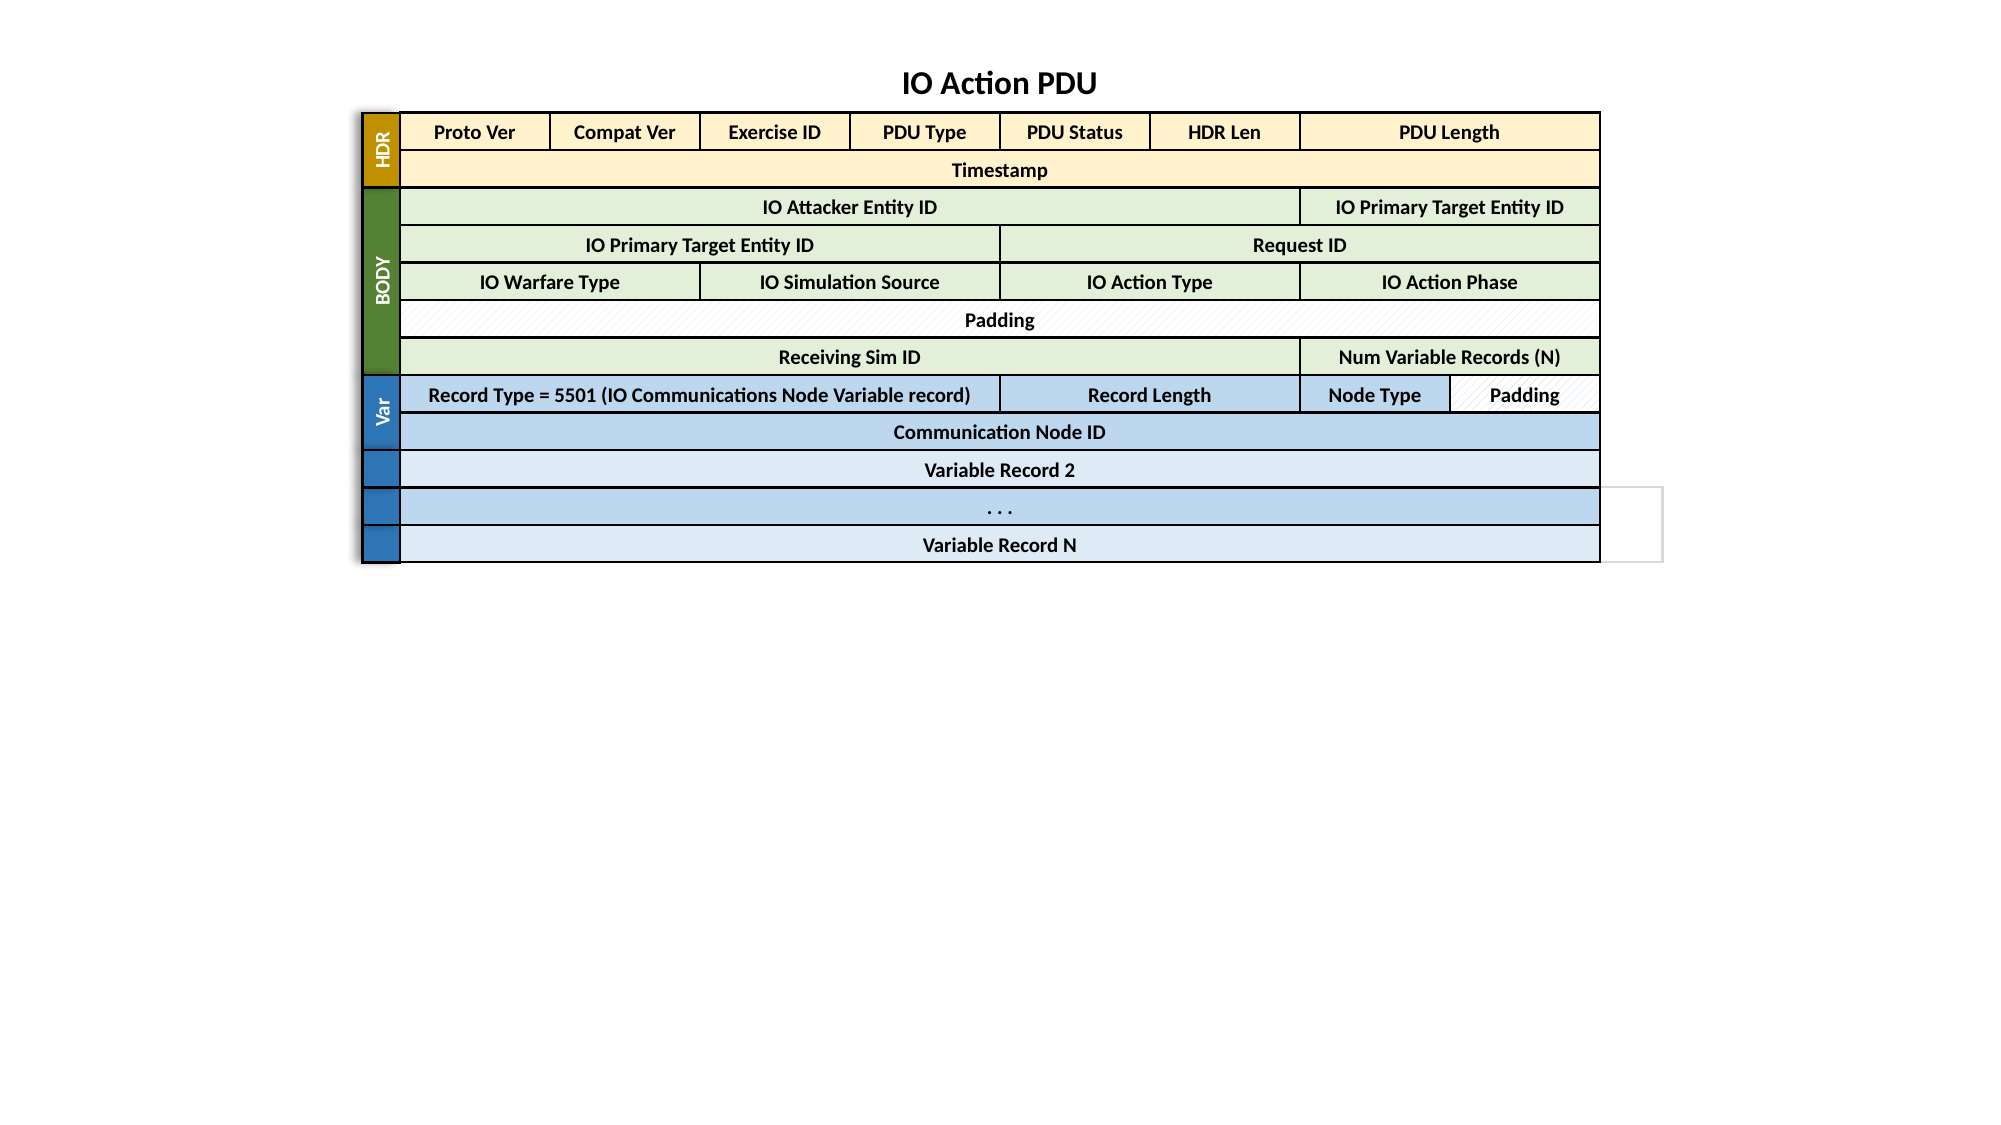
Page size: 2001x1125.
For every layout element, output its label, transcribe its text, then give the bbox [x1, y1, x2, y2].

text_box . . . [401, 486, 1601, 526]
text_box BODY [361, 189, 401, 374]
text_box HDR Len [1149, 111, 1299, 149]
text_box Record Type = 5501 (IO Communications Node Variable record) [401, 374, 999, 413]
text_box [361, 449, 401, 489]
text_box Proto Ver [399, 111, 549, 149]
text_box IO Action Type [999, 261, 1299, 301]
text_box [1601, 486, 1664, 563]
text_box PDU Length [1299, 111, 1601, 149]
text_box Node Type [1299, 374, 1451, 413]
text_box Request ID [1001, 224, 1601, 261]
text_box IO Simulation Source [699, 263, 999, 301]
text_box Padding [401, 301, 1601, 338]
text_box HDR [361, 112, 401, 189]
text_box Variable Record 2 [401, 449, 1601, 486]
text_box IO Attacker Entity ID [399, 186, 1299, 224]
text_box Receiving Sim ID [401, 336, 1301, 374]
text_box Record Length [999, 374, 1299, 413]
text_box IO Warfare Type [399, 263, 699, 301]
text_box Communication Node ID [401, 413, 1601, 449]
text_box IO Action PDU [699, 61, 1301, 101]
text_box Variable Record N [401, 526, 1601, 563]
text_box Compat Ver [549, 111, 699, 149]
text_box [361, 526, 401, 564]
text_box [361, 489, 401, 526]
text_box Exercise ID [699, 111, 849, 149]
text_box Var [361, 374, 401, 449]
text_box IO Primary Target Entity ID [399, 224, 1001, 263]
text_box IO Action Phase [1299, 261, 1601, 301]
text_box Timestamp [401, 149, 1601, 186]
text_box PDU Type [849, 111, 999, 149]
text_box PDU Status [999, 111, 1149, 149]
text_box Num Variable Records (N) [1301, 338, 1601, 374]
text_box IO Primary Target Entity ID [1299, 186, 1601, 226]
text_box Padding [1451, 374, 1601, 413]
